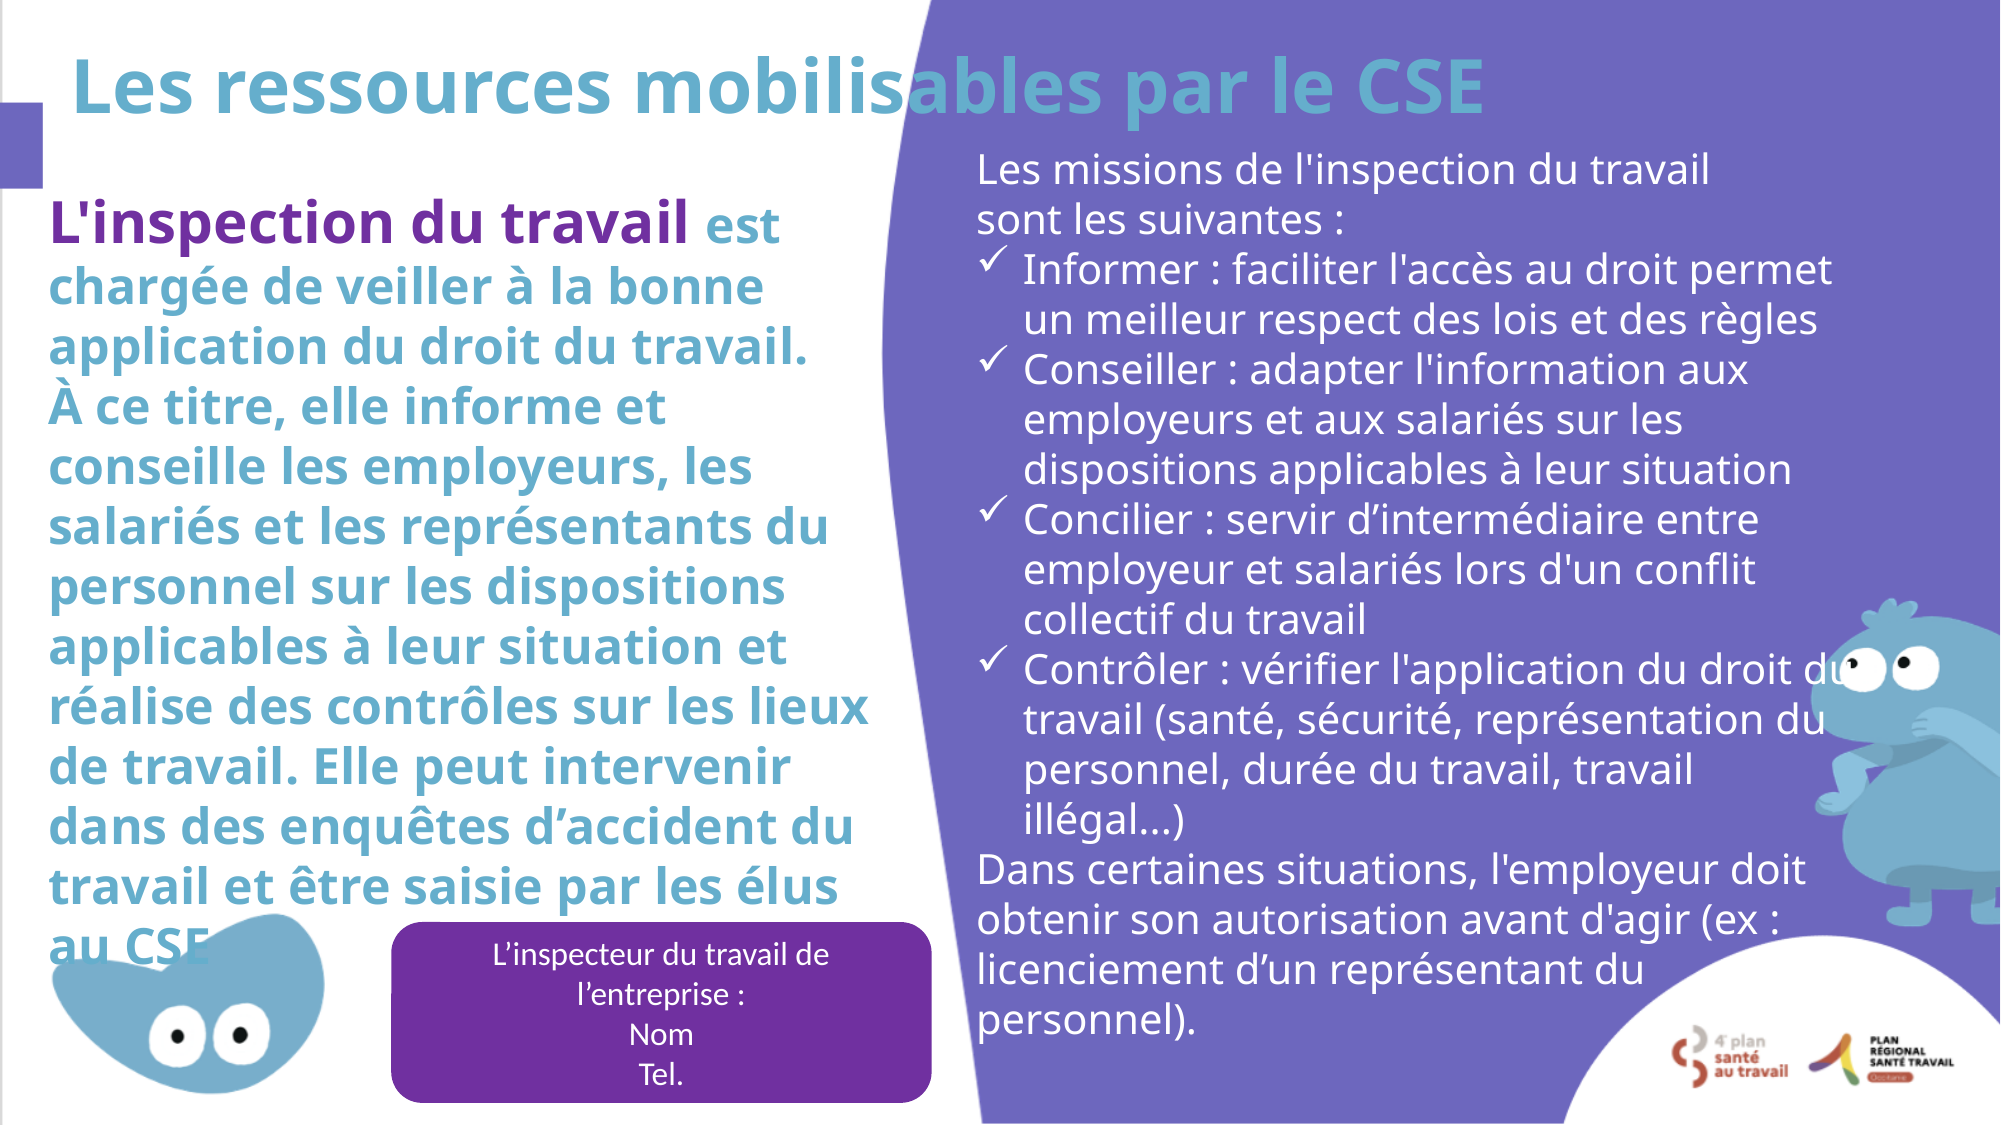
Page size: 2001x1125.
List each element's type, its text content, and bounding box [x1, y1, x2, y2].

text_box Les missions de l'inspection du travail sont les suivantes : Informer : faciliter l'accès au droit permet un meilleur respect des lois et des règles Conseiller : adapter l'information aux employeurs et aux salariés sur les dispositions applicables à leur situation Concilier : servir d’intermédiaire entre employeur et salariés lors d'un conflit collectif du travail Contrôler : vérifier l'application du droit du travail (santé, sécurité, représentation du personnel, durée du travail, travail illégal...) Dans certaines situations, l'employeur doit obtenir son autorisation avant d'agir (ex : licenciement d’un représentant du personnel). [961, 127, 1881, 1059]
text_box Les ressources mobilisables par le CSE [55, 23, 1519, 120]
picture [0, 0, 2001, 1125]
text_box L’inspecteur du travail de l’entreprise : Nom Tel. [391, 921, 932, 1103]
text_box L'inspection du travail est chargée de veiller à la bonne application du droit du travail. À ce titre, elle informe et conseille les employeurs, les salariés et les représentants du personnel sur les dispositions applicables à leur situation et réalise des contrôles sur les lieux de travail. Elle peut intervenir dans des enquêtes d’accident du travail et être saisie par les élus au CSE [33, 169, 900, 635]
